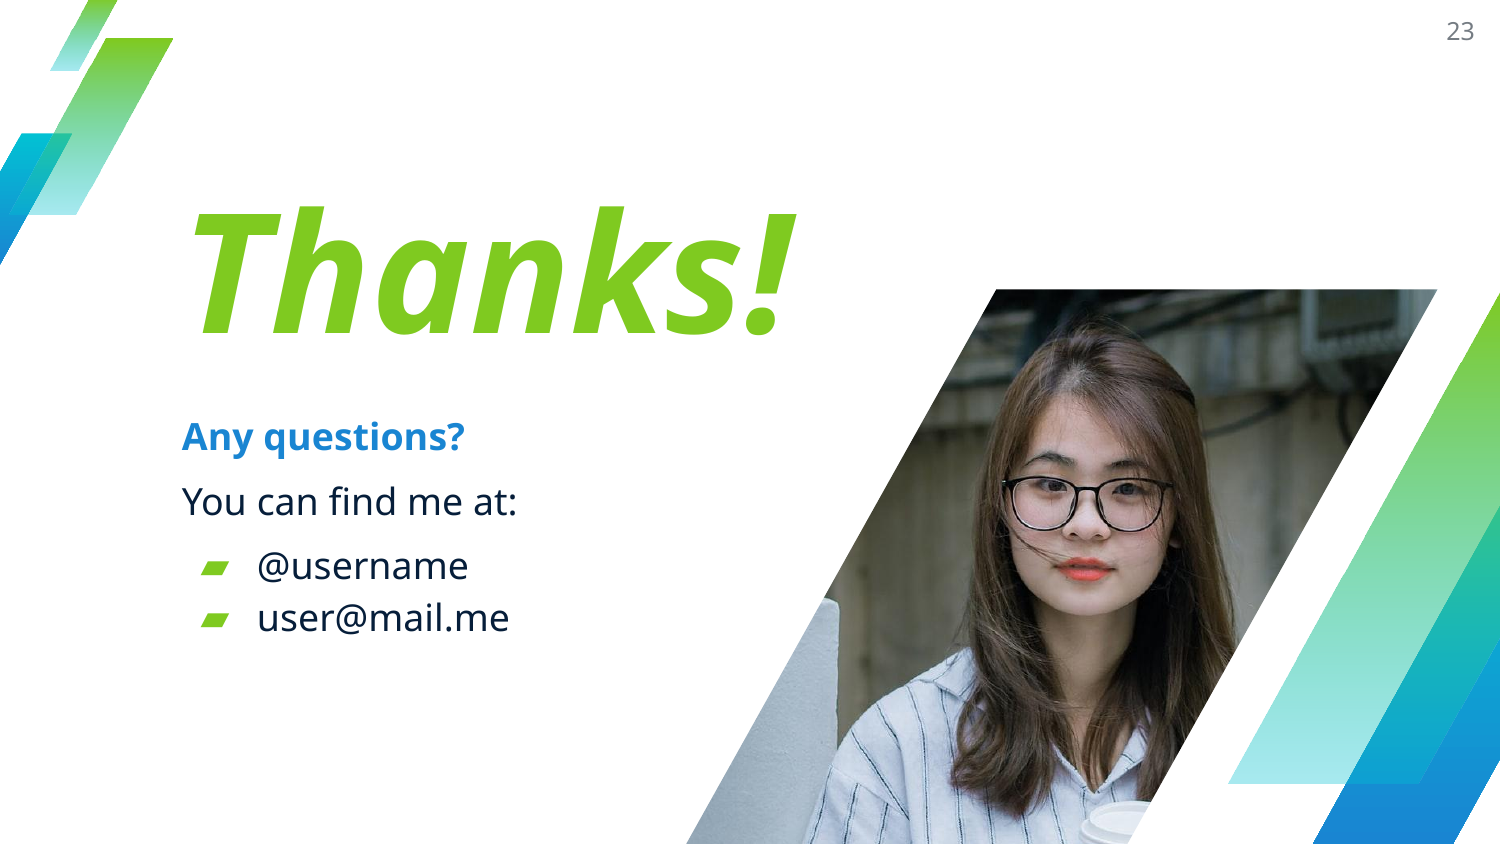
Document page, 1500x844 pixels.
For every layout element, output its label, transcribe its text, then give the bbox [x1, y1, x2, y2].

picture [686, 289, 1438, 844]
title Thanks! [181, 184, 853, 375]
subtitle Any questions? You can find me at: @username user@mail.me [181, 406, 680, 695]
slide_number ‹#› [1403, 0, 1475, 65]
